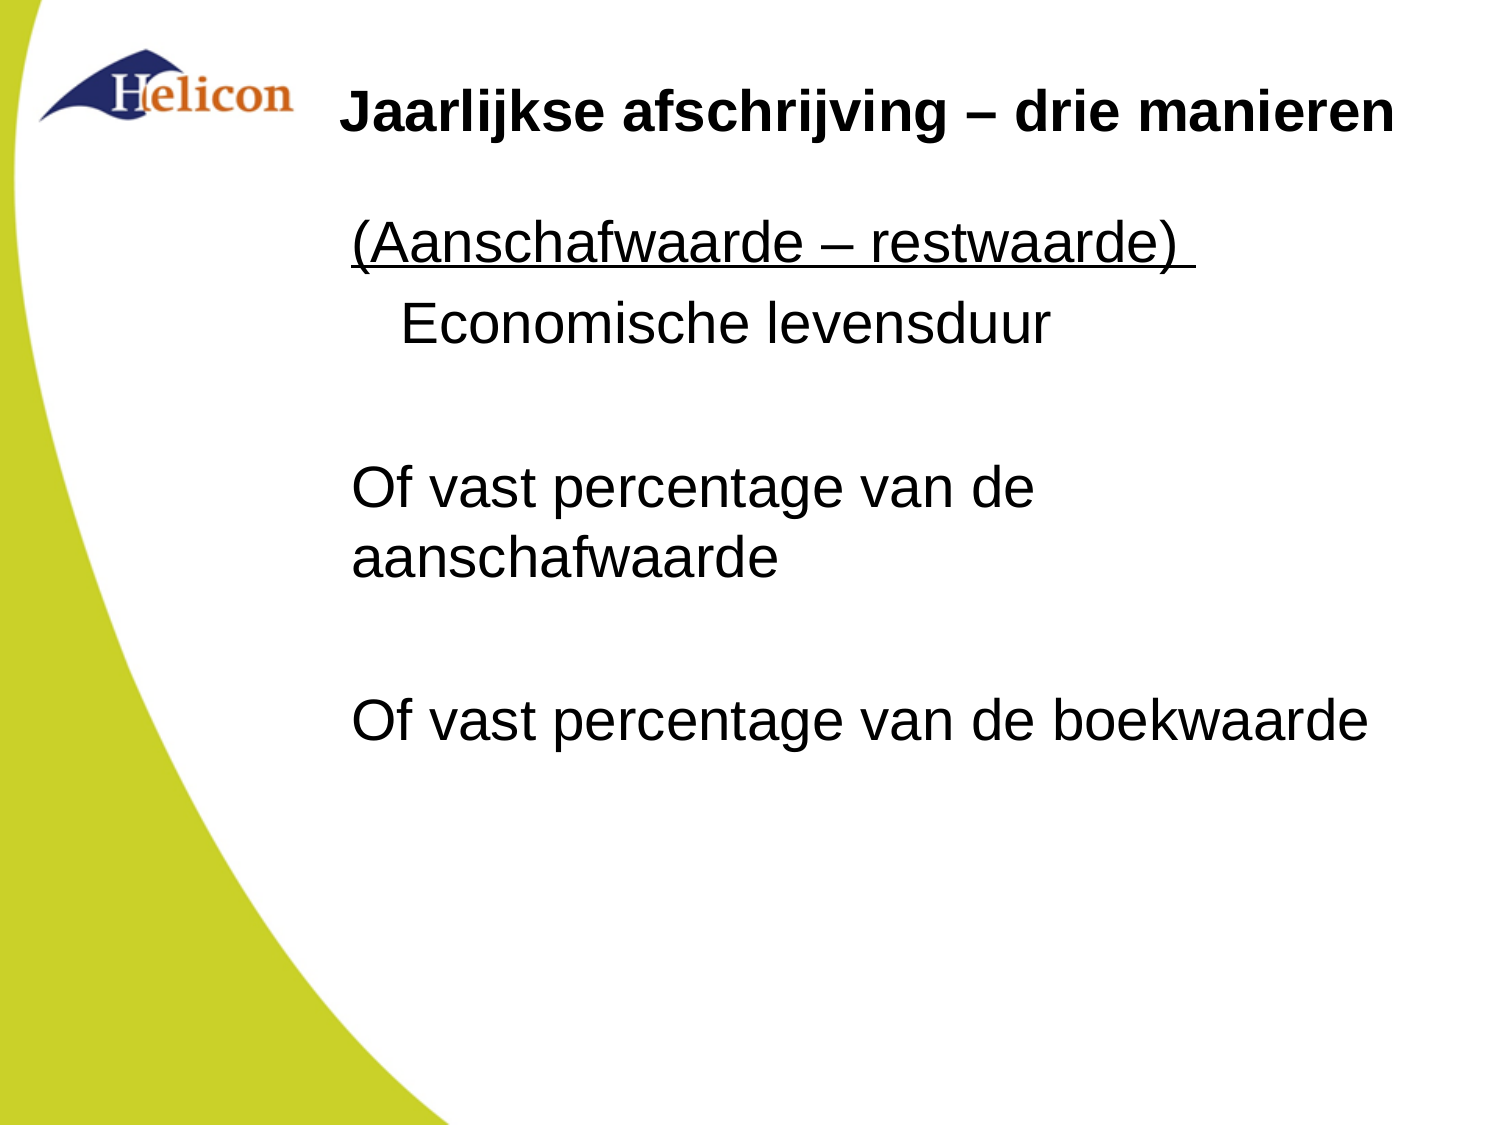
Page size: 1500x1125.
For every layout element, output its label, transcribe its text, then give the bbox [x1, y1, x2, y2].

list (Aanschafwaarde – restwaarde) Economische levensduur Of vast percentage van de aanschafwaarde Of vast percentage van de boekwaarde [336, 196, 1425, 1005]
title Jaarlijkse afschrijving – drie manieren [324, 54, 1415, 161]
picture [0, 0, 1500, 1125]
